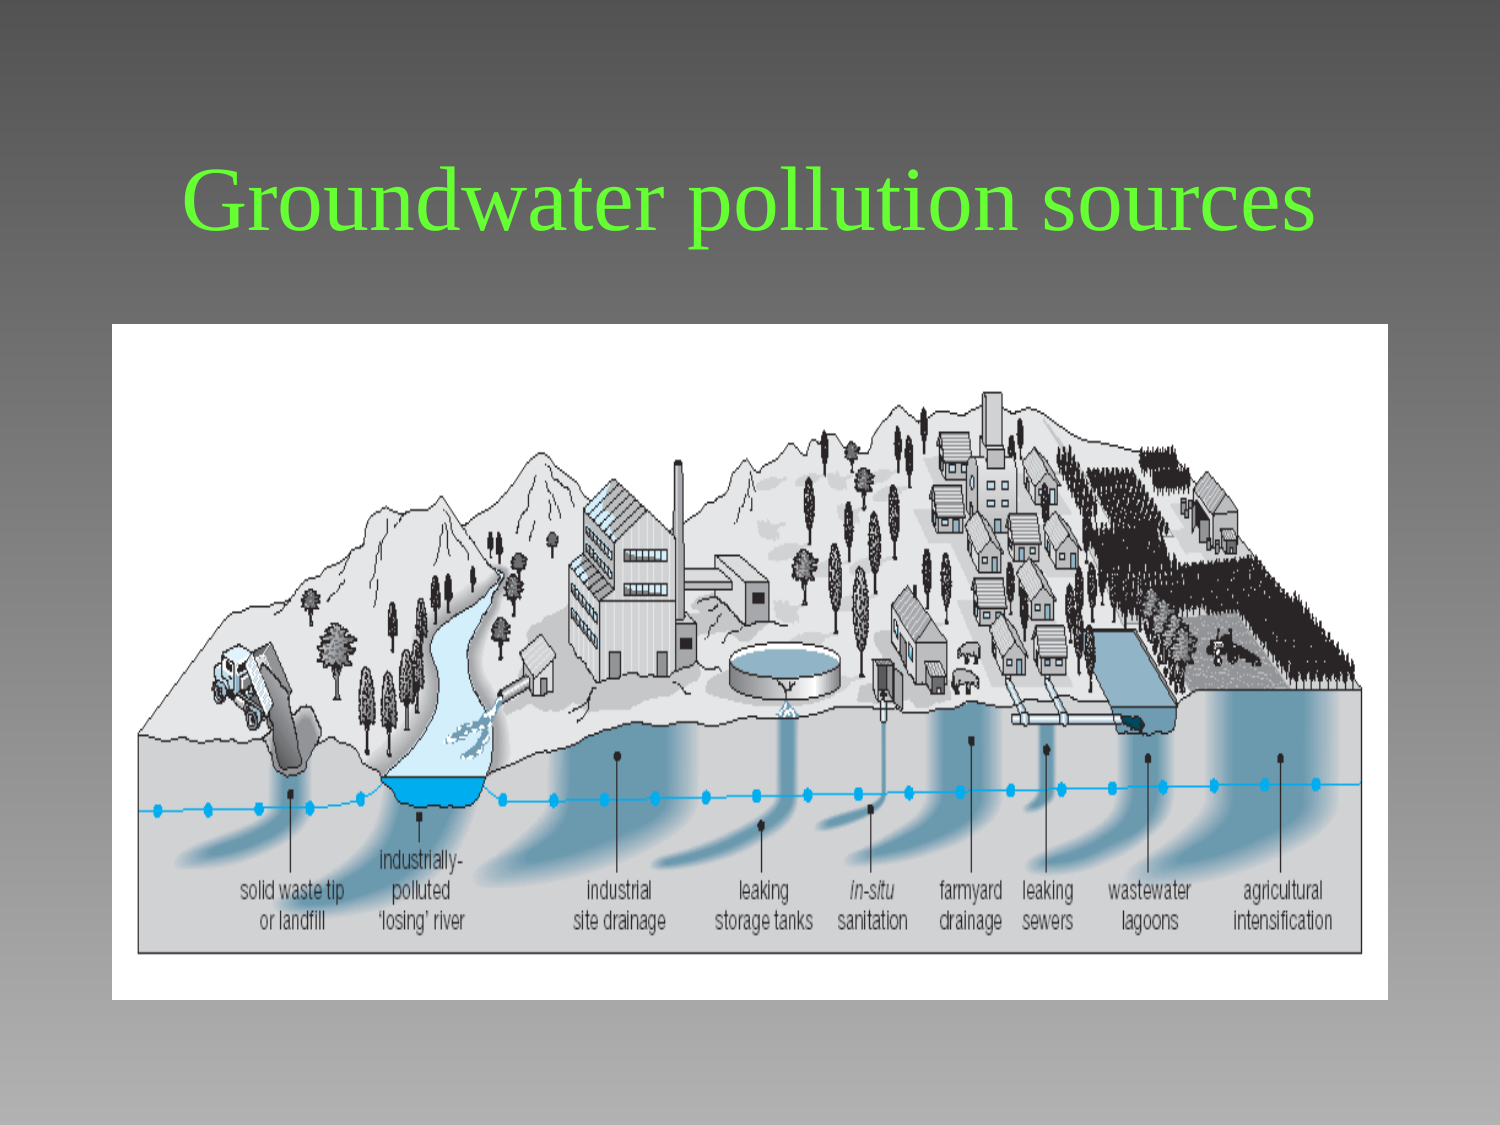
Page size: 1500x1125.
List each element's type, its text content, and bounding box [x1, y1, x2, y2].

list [112, 324, 1388, 1001]
title Groundwater pollution sources [112, 99, 1388, 288]
